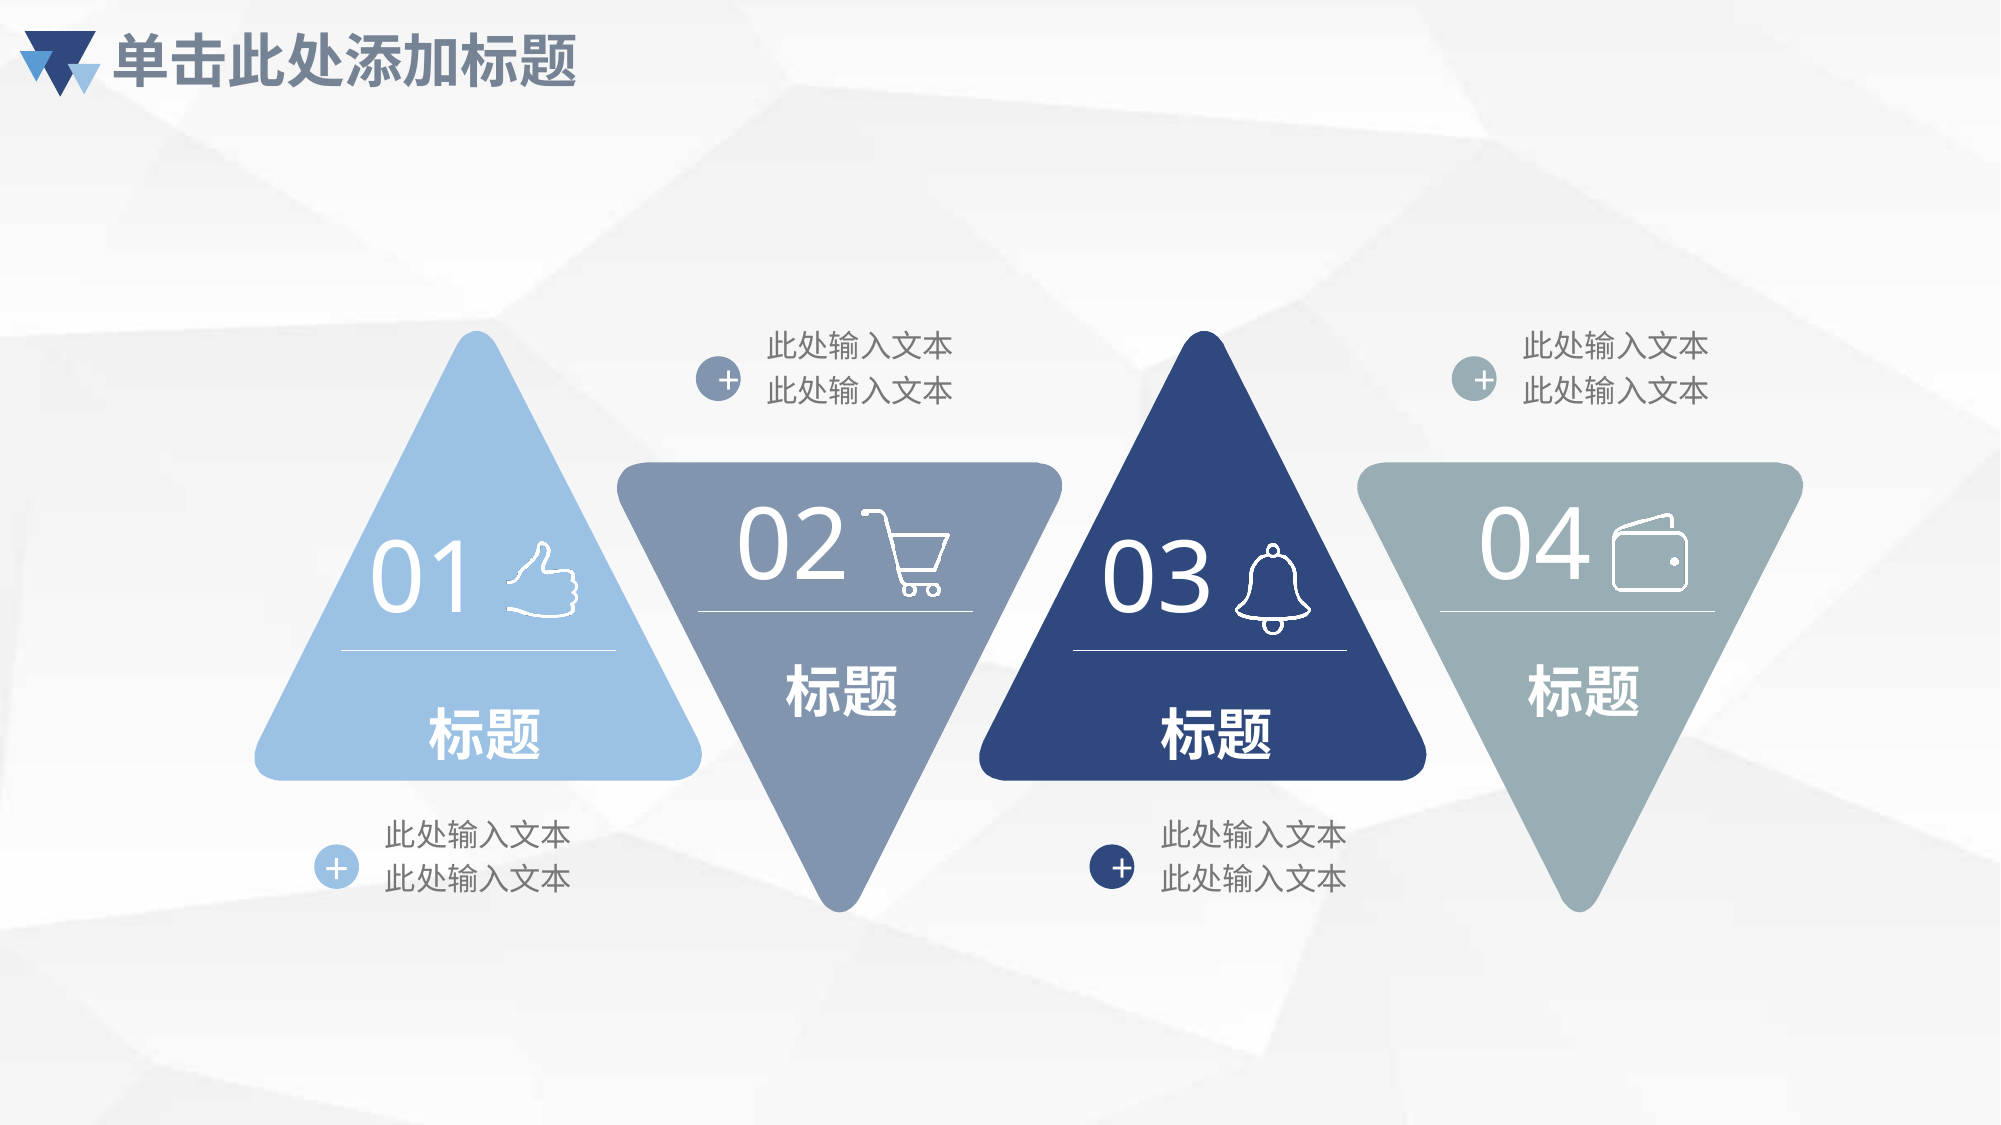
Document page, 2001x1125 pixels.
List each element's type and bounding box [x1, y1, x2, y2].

text_box [695, 311, 974, 421]
text_box [979, 330, 1427, 781]
text_box [254, 330, 703, 781]
text_box [314, 799, 592, 910]
text_box [1357, 462, 1804, 913]
text_box [1089, 799, 1367, 910]
picture [0, 0, 2001, 1125]
text_box [617, 462, 1062, 913]
text_box [1451, 311, 1729, 421]
